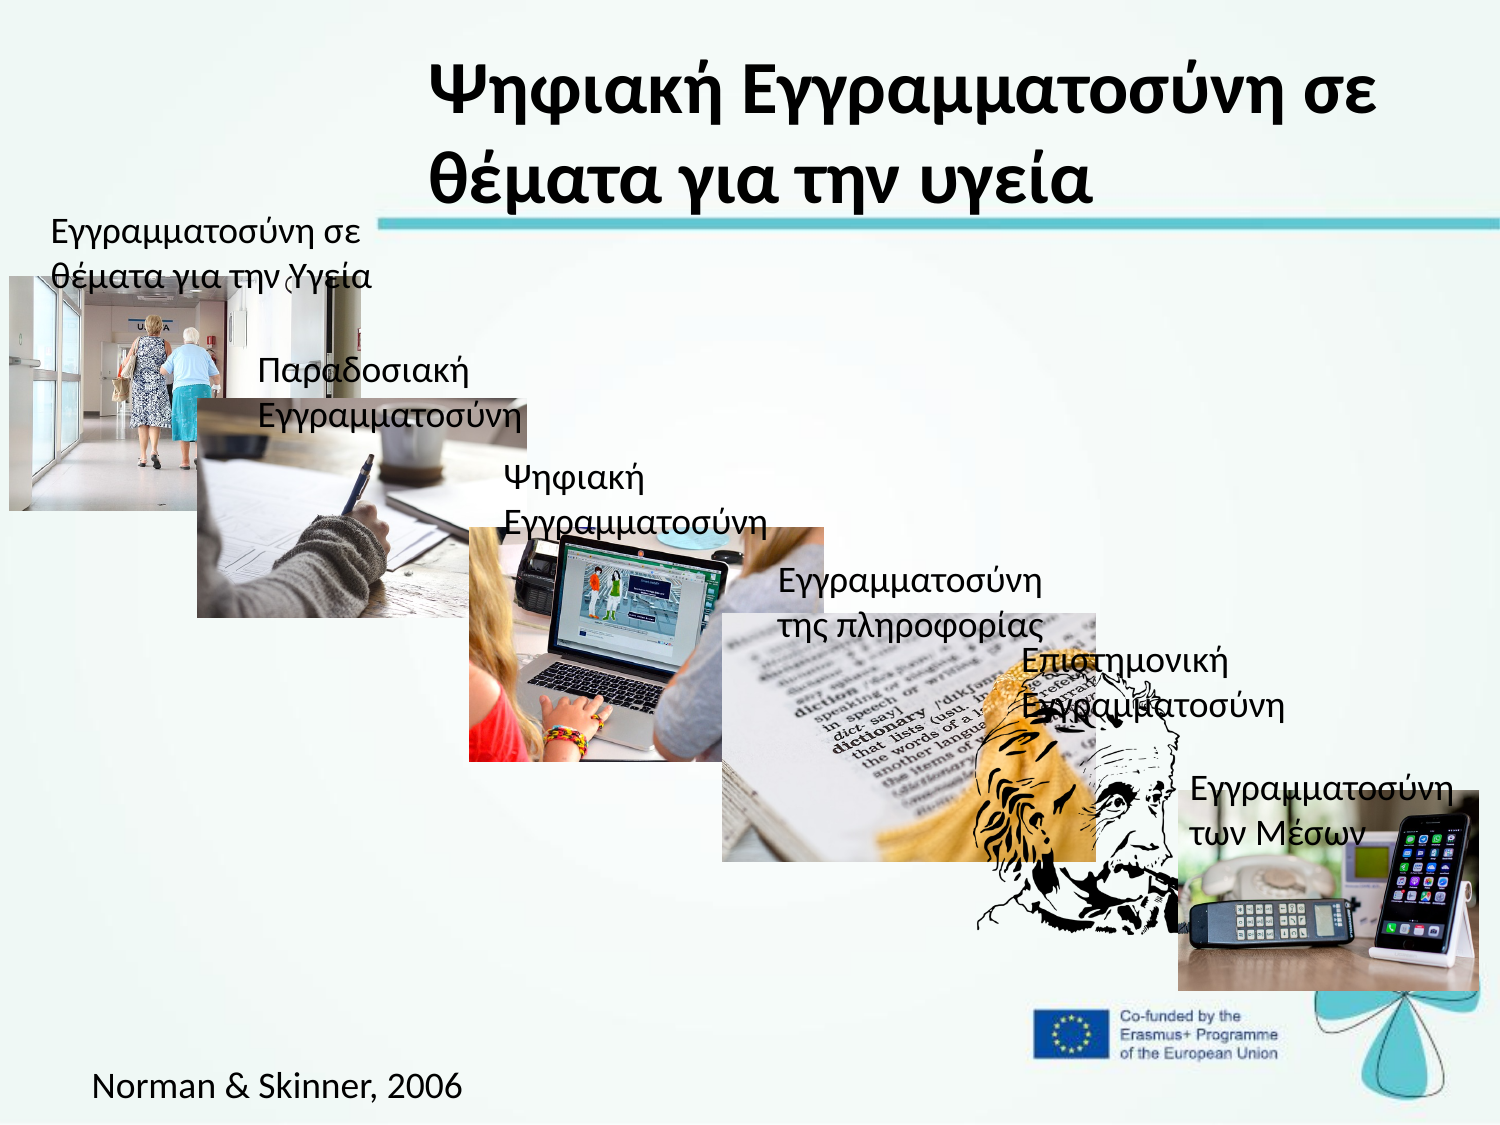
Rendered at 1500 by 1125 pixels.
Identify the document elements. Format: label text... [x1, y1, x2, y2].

text_box Επιστημονική Εγγραμματοσύνη [1099, 627, 1348, 733]
text_box Ψηφιακή Εγγραμματοσύνη σε θέματα για την υγεία [413, 31, 1500, 227]
text_box Παραδοσιακή Εγγραμματοσύνη [366, 337, 585, 442]
text_box Εγγραμματοσύνη της πληροφορίας [829, 547, 1105, 627]
picture [0, 0, 1500, 1125]
text_box Εγγραμματοσύνη των Μέσων [1217, 755, 1500, 861]
text_box Εγγραμματοσύνη σε θέματα για την Υγεία [35, 198, 479, 304]
text_box Norman & Skinner, 2006 [76, 1053, 513, 1114]
text_box Ψηφιακή Εγγραμματοσύνη [532, 444, 890, 547]
